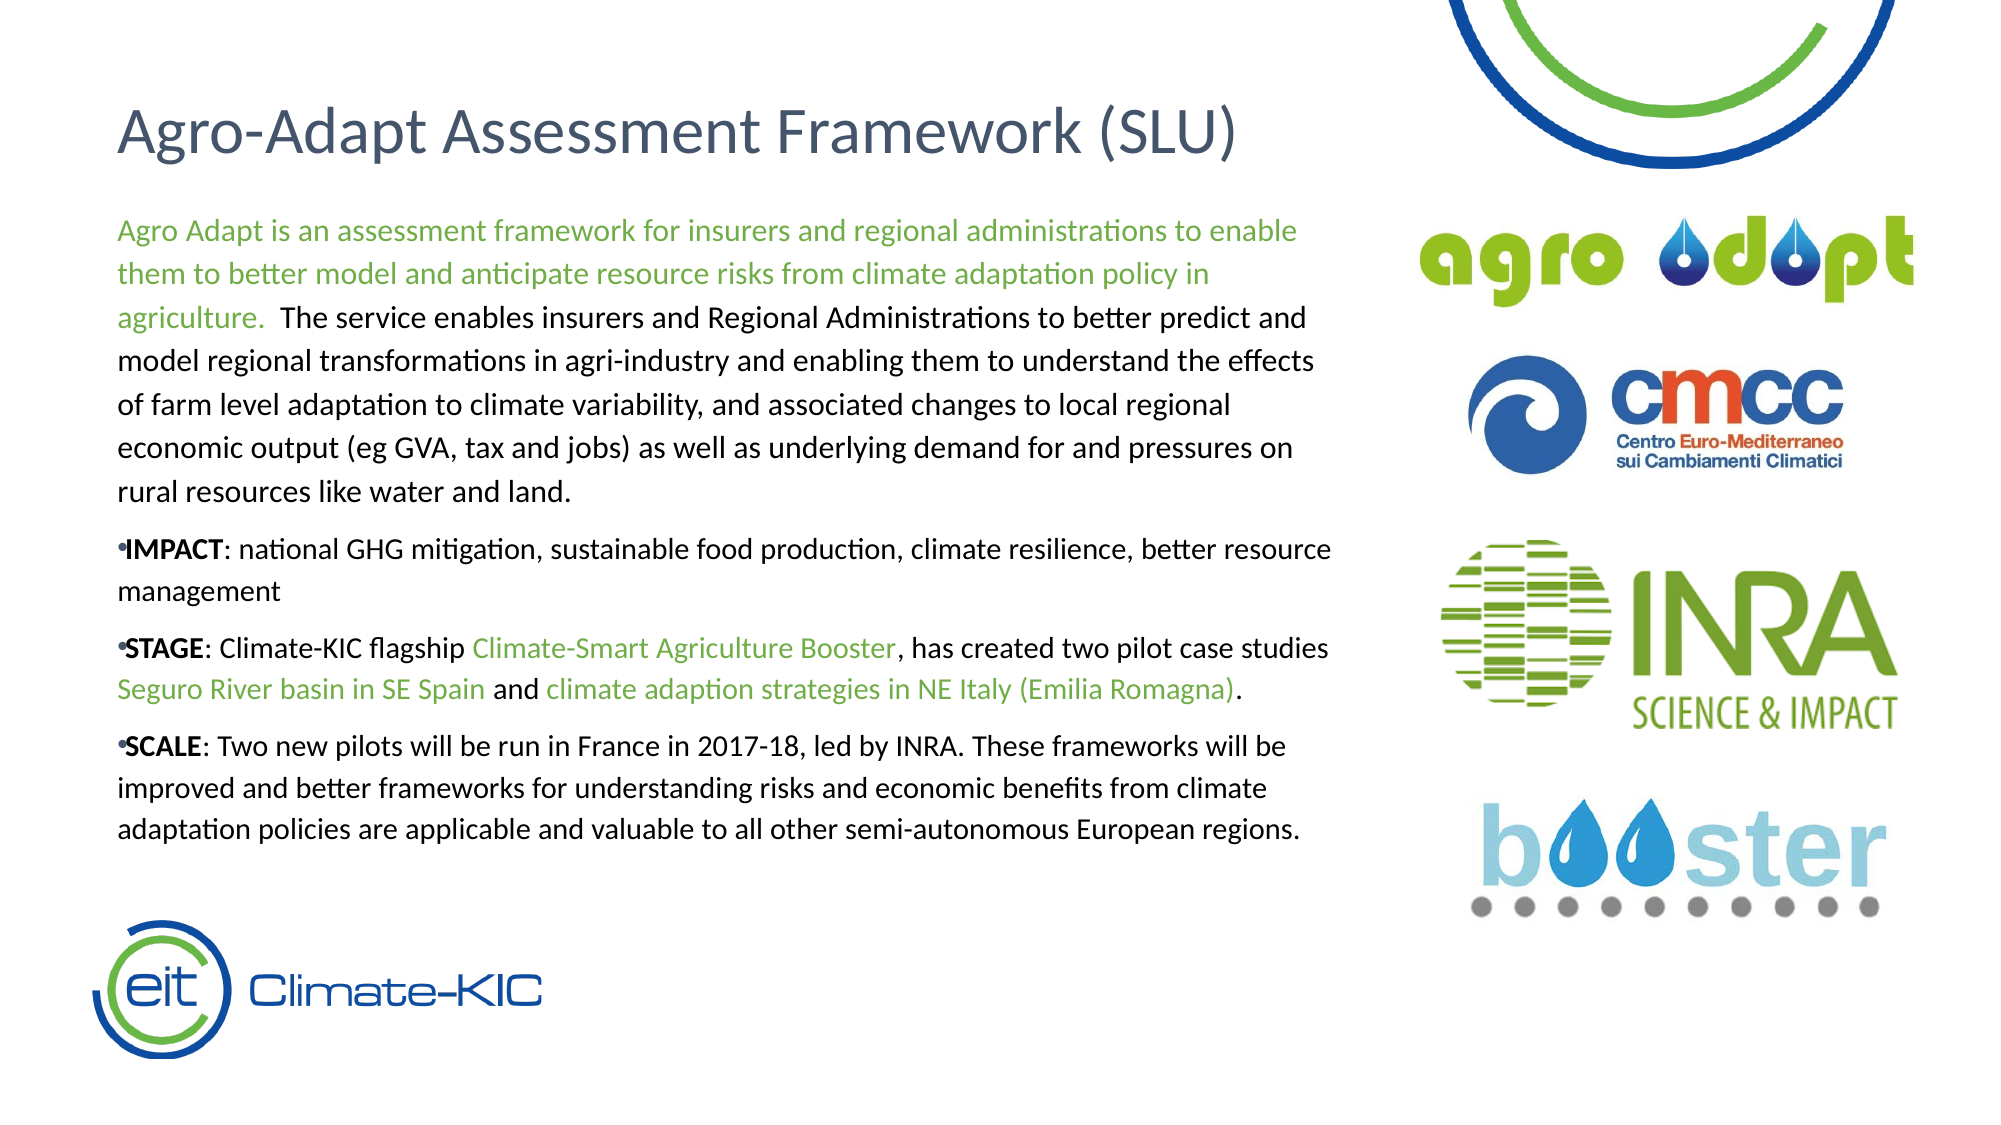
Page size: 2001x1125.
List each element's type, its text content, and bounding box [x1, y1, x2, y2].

list Agro Adapt is an assessment framework for insurers and regional administrations to enable them to better model and anticipate resource risks from climate adaptation policy in agriculture. The service enables insurers and Regional Administrations to better predict and model regional transformations in agri-industry and enabling them to understand the effects of farm level adaptation to climate variability, and associated changes to local regional economic output (eg GVA, tax and jobs) as well as underlying demand for and pressures on rural resources like water and land. IMPACT: national GHG mitigation, sustainable food production, climate resilience, better resource management STAGE: Climate-KIC flagship Climate-Smart Agriculture Booster, has created two pilot case studies Seguro River basin in SE Spain and climate adaption strategies in NE Italy (Emilia Romagna). SCALE: Two new pilots will be run in France in 2017-18, led by INRA. These frameworks will be improved and better frameworks for understanding risks and economic benefits from climate adaptation policies are applicable and valuable to all other semi-autonomous European regions. [102, 196, 1354, 882]
picture [1439, 779, 1921, 941]
list Agro-Adapt Assessment Framework (SLU) [102, 88, 1772, 122]
picture [1408, 206, 1930, 315]
picture [1440, 0, 1903, 169]
picture [1439, 540, 1899, 729]
picture [1461, 346, 1859, 490]
